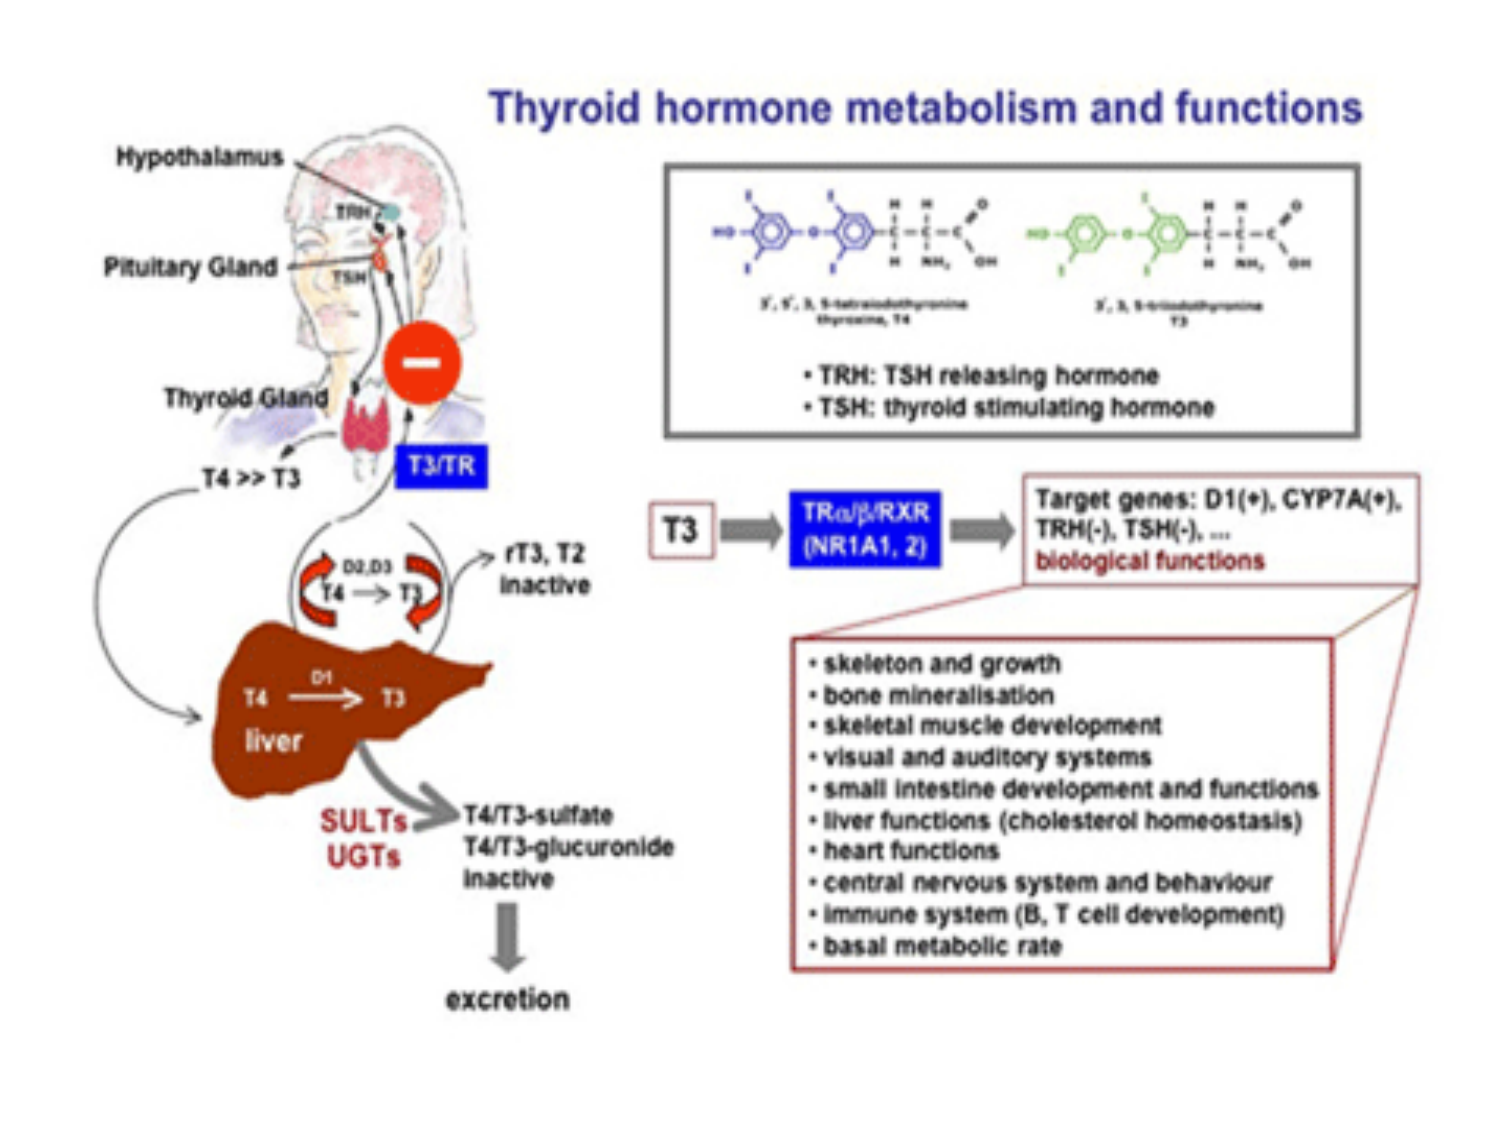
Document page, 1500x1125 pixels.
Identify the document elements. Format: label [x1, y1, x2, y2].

picture [37, 49, 1451, 1060]
